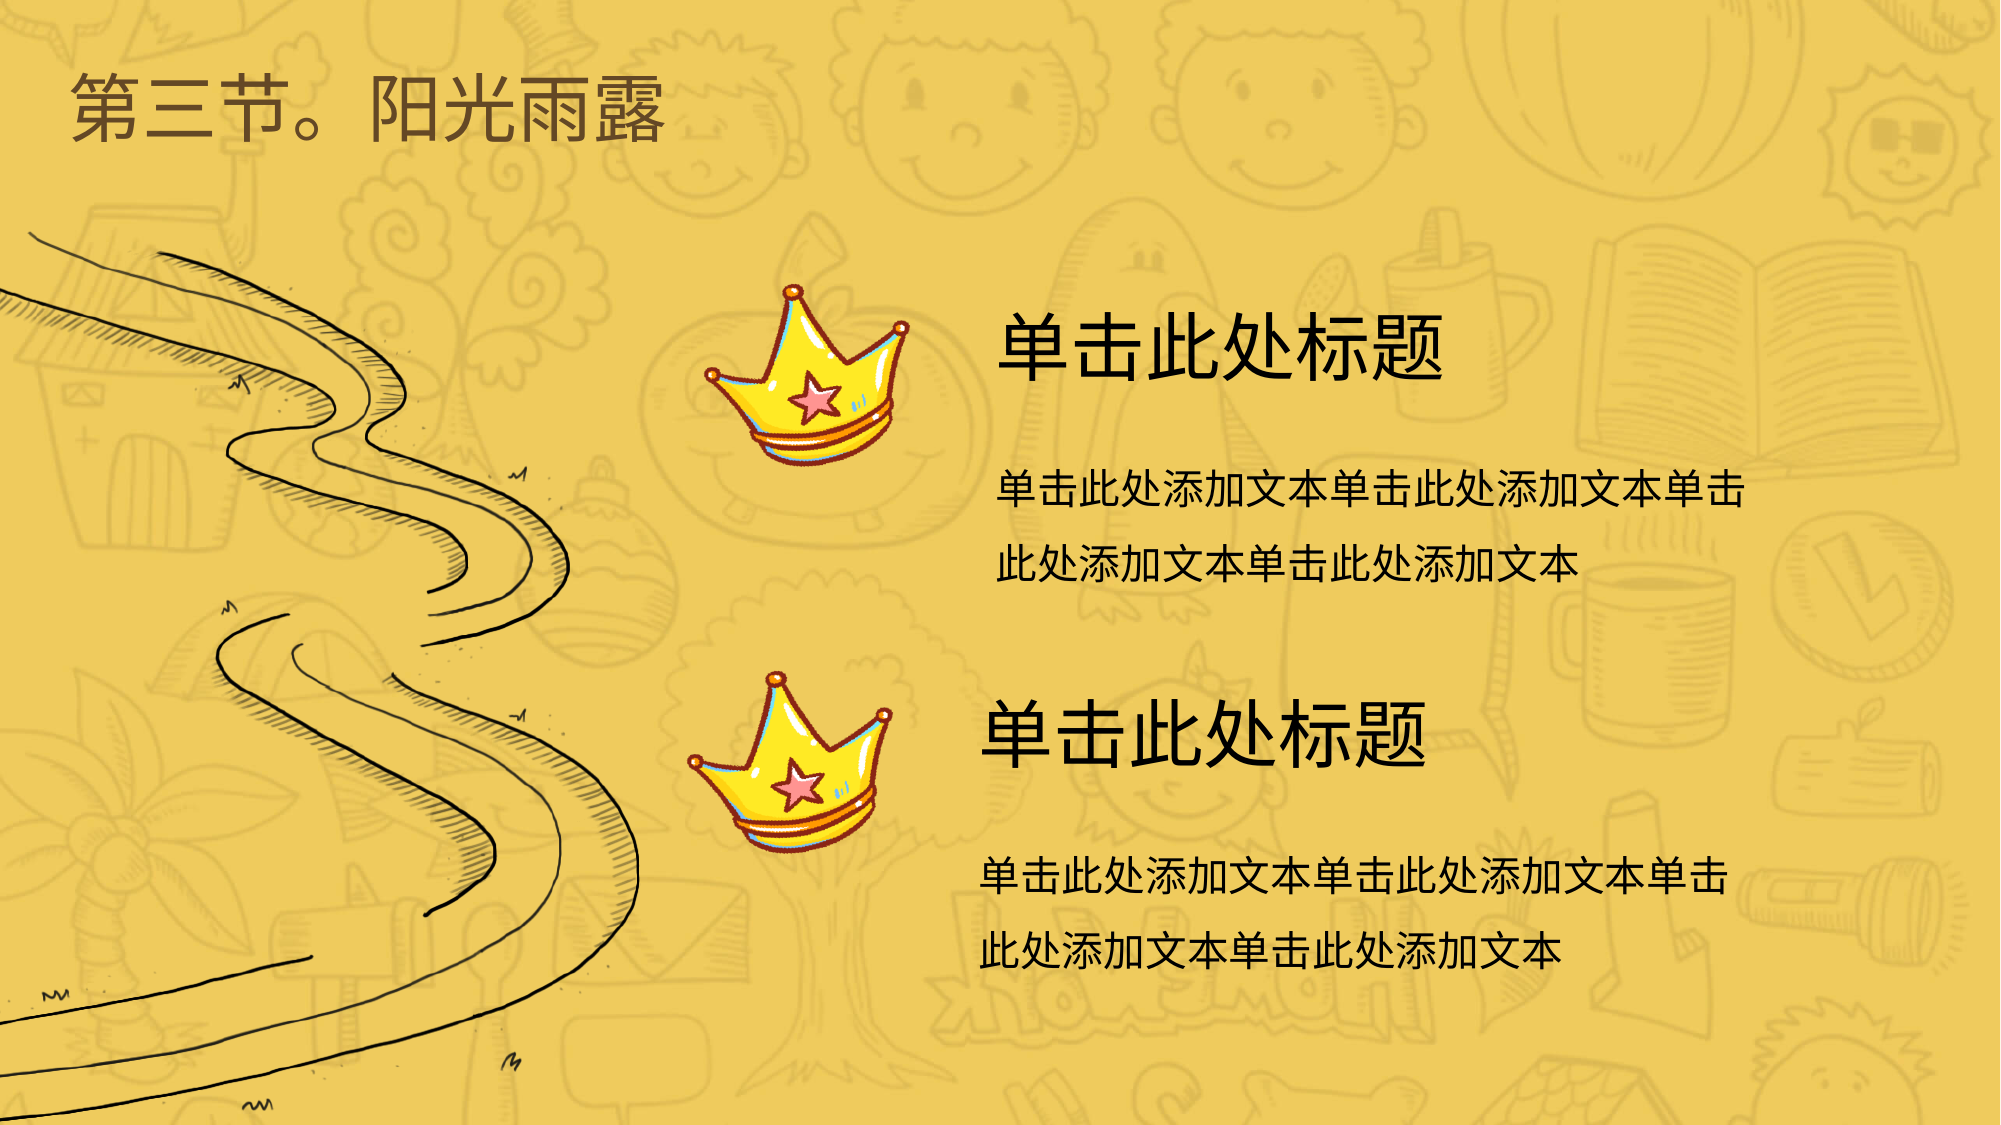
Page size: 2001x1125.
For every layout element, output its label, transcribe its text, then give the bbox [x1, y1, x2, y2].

text_box 单击此处添加文本单击此处添加文本单击此处添加文本单击此处添加文本 [963, 817, 1764, 983]
text_box 单击此处添加文本单击此处添加文本单击此处添加文本单击此处添加文本 [980, 430, 1781, 596]
text_box 单击此处标题 [963, 679, 1611, 785]
text_box 第三节。阳光雨露 [646, 54, 700, 159]
picture [0, 0, 2001, 1125]
text_box 单击此处标题 [980, 293, 1628, 398]
